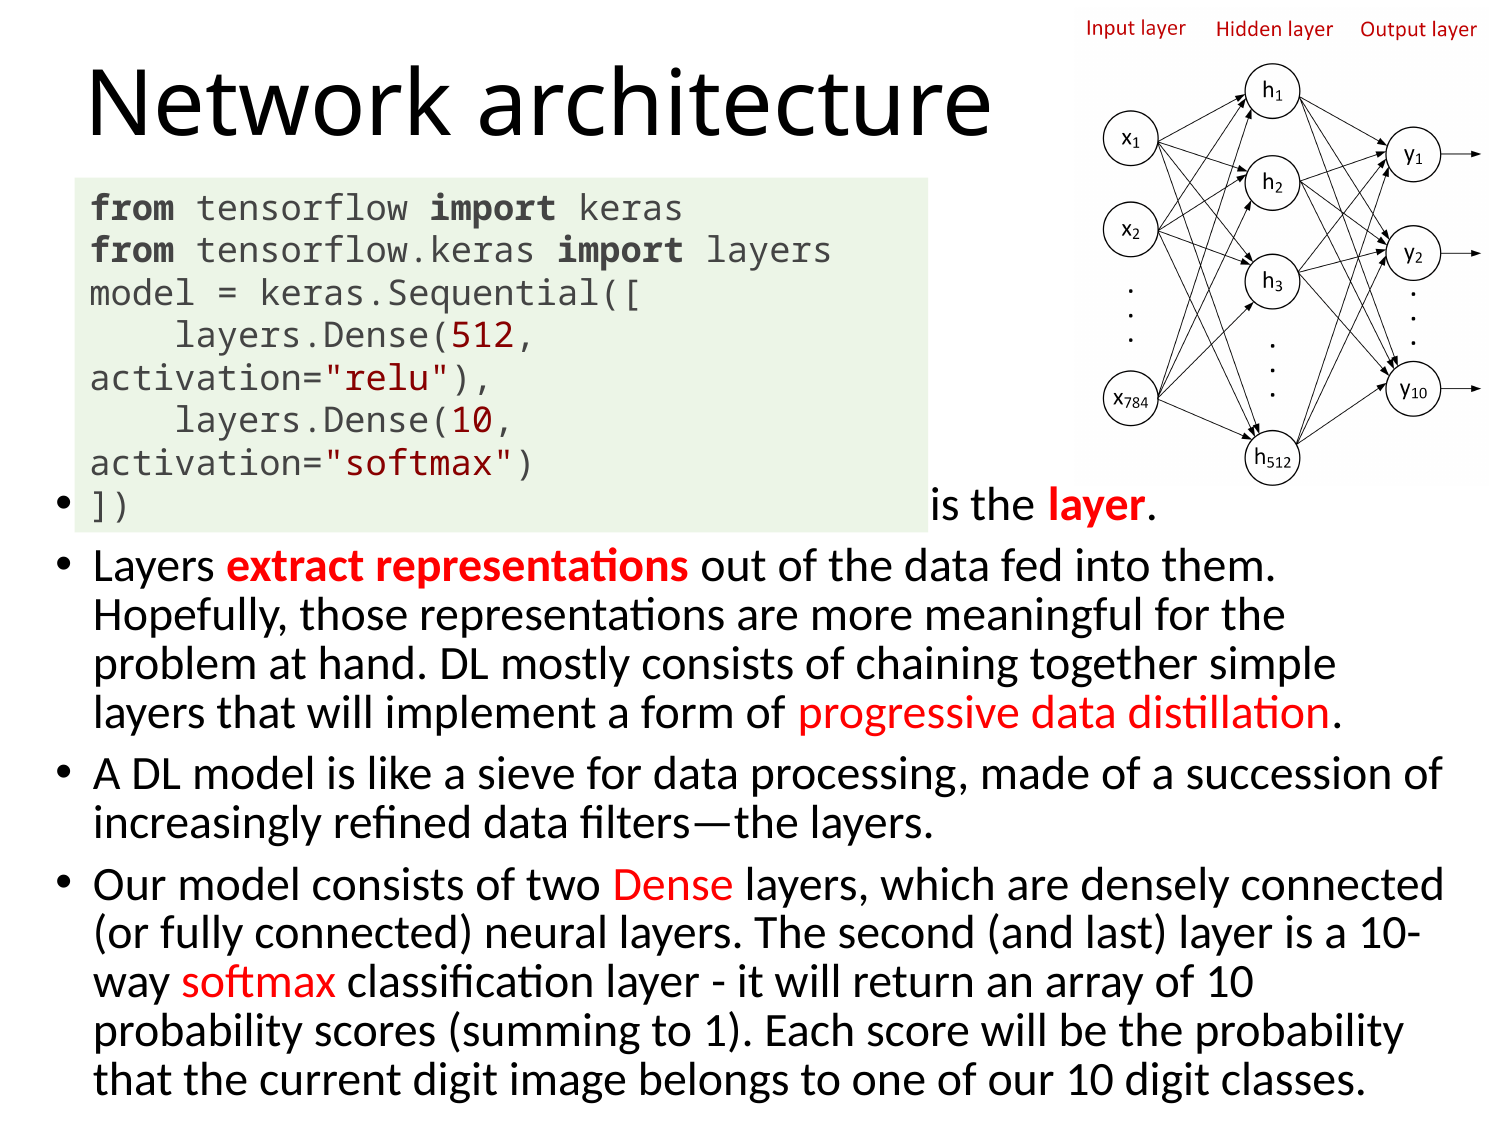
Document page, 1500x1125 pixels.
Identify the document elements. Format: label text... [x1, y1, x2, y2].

title Network architecture [69, 45, 1074, 167]
list The core building block of neural networks is the layer. Layers extract representations out of the data fed into them. Hopefully, those representations are more meaningful for the problem at hand. DL mostly consists of chaining together simple layers that will implement a form of progressive data distillation. A DL model is like a sieve for data processing, made of a succession of increasingly refined data filters—the layers. Our model consists of two Dense layers, which are densely connected (or fully connected) neural layers. The second (and last) layer is a 10-way softmax classification layer - it will return an array of 10 probability scores (summing to 1). Each score will be the probability that the current digit image belongs to one of our 10 digit classes. [40, 474, 1474, 1125]
text_box from tensorflow import keras from tensorflow.keras import layers model = keras.Sequential([ layers.Dense(512, activation="relu"), layers.Dense(10, activation="softmax") ]) [74, 177, 929, 533]
picture [1074, 7, 1489, 486]
